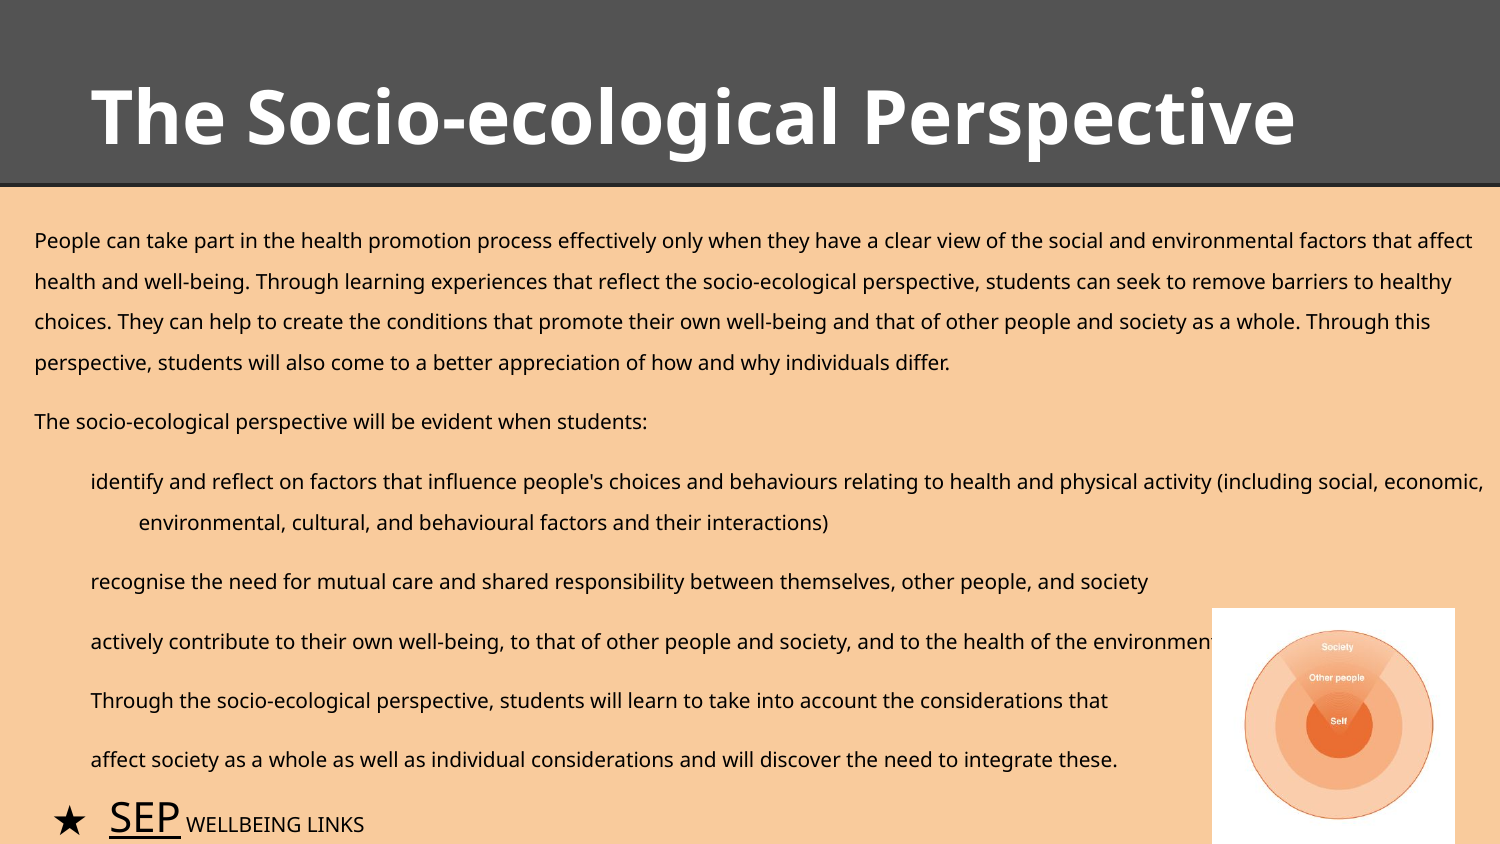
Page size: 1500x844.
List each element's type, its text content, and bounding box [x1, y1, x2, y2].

title The Socio-ecological Perspective [75, 33, 1425, 175]
list People can take part in the health promotion process effectively only when they have a clear view of the social and environmental factors that affect health and well-being. Through learning experiences that reflect the socio-ecological perspective, students can seek to remove barriers to healthy choices. They can help to create the conditions that promote their own well-being and that of other people and society as a whole. Through this perspective, students will also come to a better appreciation of how and why individuals differ. The socio-ecological perspective will be evident when students: identify and reflect on factors that influence people's choices and behaviours relating to health and physical activity (including social, economic, environmental, cultural, and behavioural factors and their interactions) recognise the need for mutual care and shared responsibility between themselves, other people, and society actively contribute to their own well-being, to that of other people and society, and to the health of the environment that they live in. Through the socio-ecological perspective, students will learn to take into account the considerations that affect society as a whole as well as individual considerations and will discover the need to integrate these. SEP WELLBEING LINKS DEFINITIONS AND CIRCLES [19, 196, 1500, 844]
picture [1211, 608, 1455, 844]
